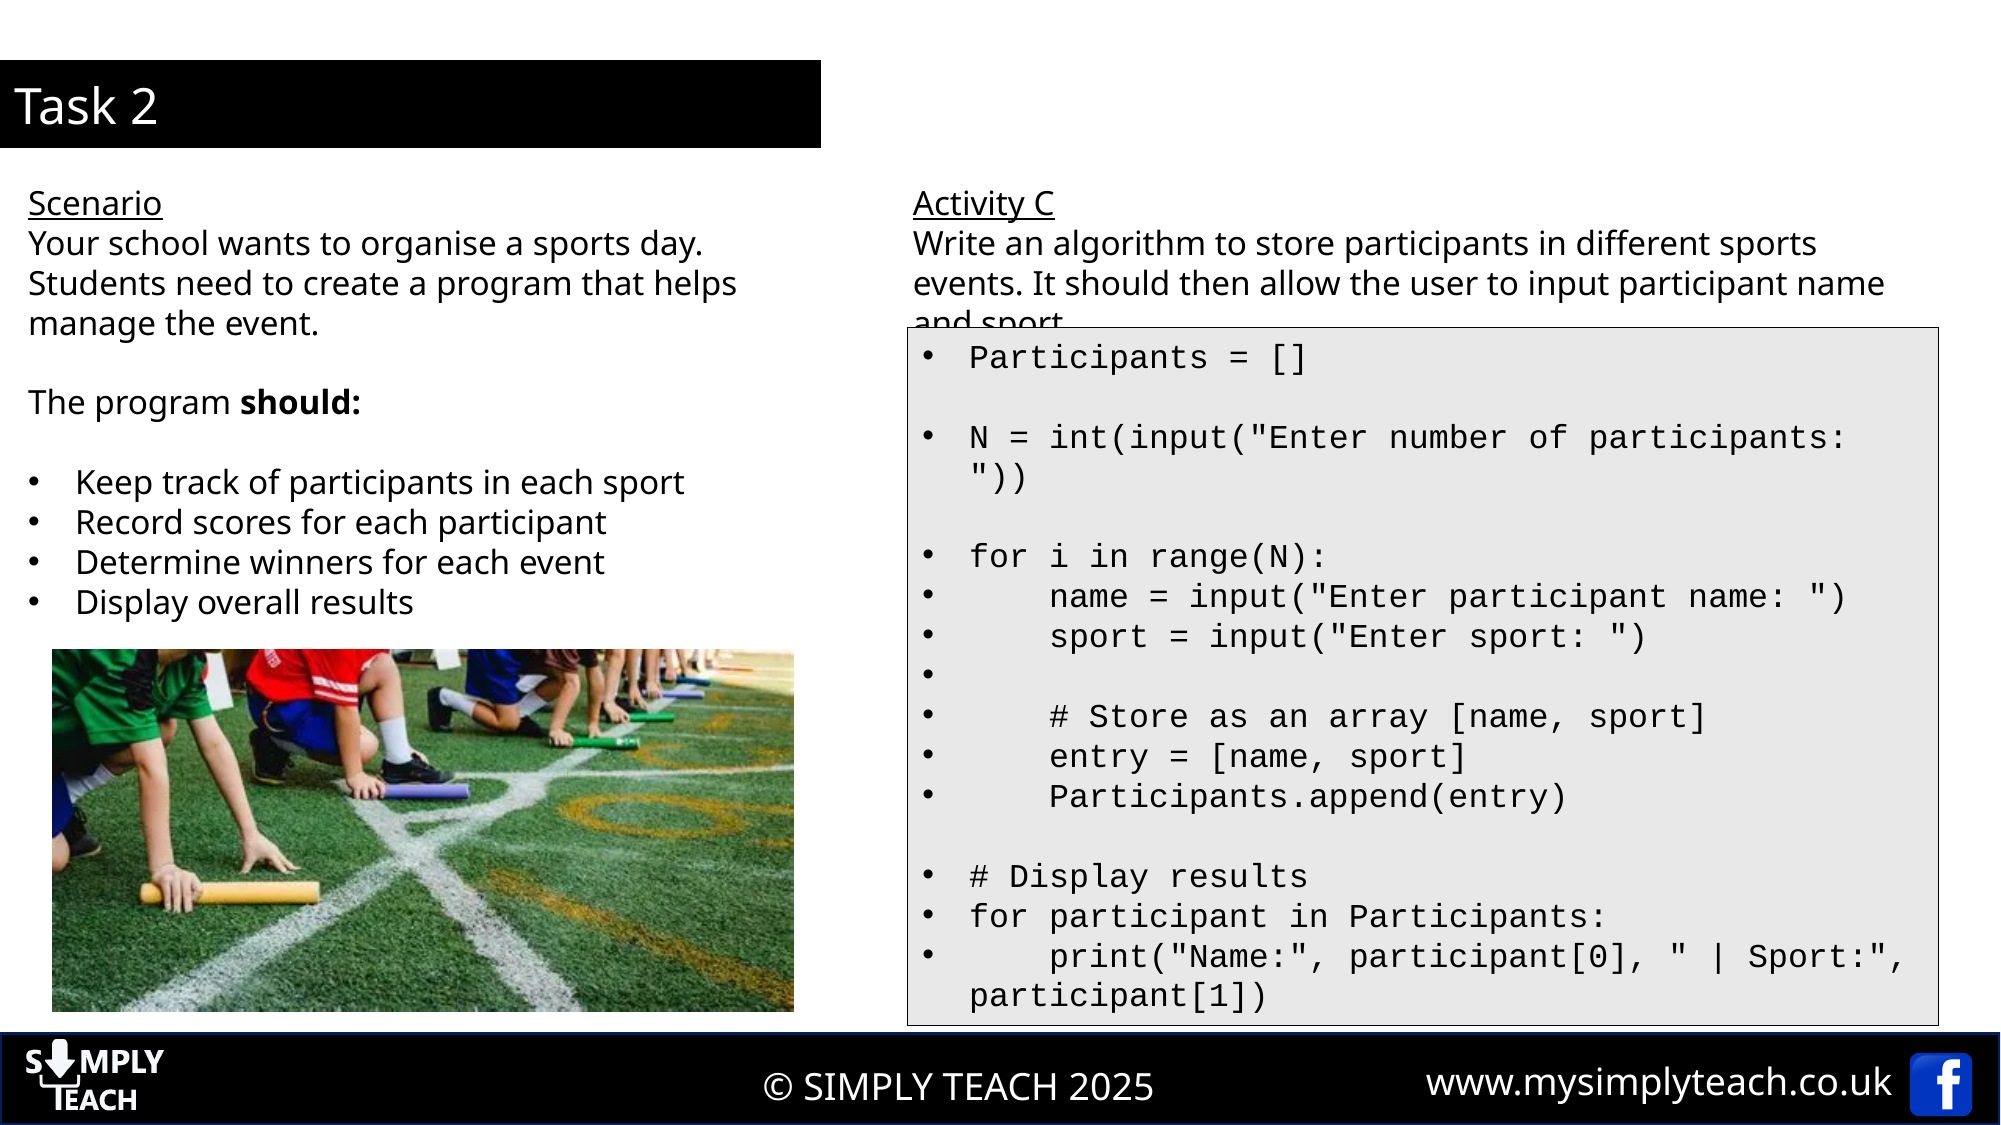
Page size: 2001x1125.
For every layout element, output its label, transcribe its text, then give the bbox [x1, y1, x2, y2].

text_box Scenario Your school wants to organise a sports day. Students need to create a program that helps manage the event. The program should: Keep track of participants in each sport Record scores for each participant Determine winners for each event Display overall results [13, 174, 833, 629]
picture [1907, 1050, 1975, 1119]
text_box Participants = [] N = int(input("Enter number of participants: ")) for i in range(N): name = input("Enter participant name: ") sport = input("Enter sport: ") # Store as an array [name, sport] entry = [name, sport] Participants.append(entry) # Display results for participant in Participants: print("Name:", participant[0], " | Sport:", participant[1]) [906, 326, 1940, 1027]
text_box Activity C Write an algorithm to store participants in different sports events. It should then allow the user to input participant name and sport. [898, 174, 1939, 350]
text_box Task 2 [0, 60, 821, 148]
picture [52, 648, 794, 1013]
picture [15, 1033, 182, 1122]
